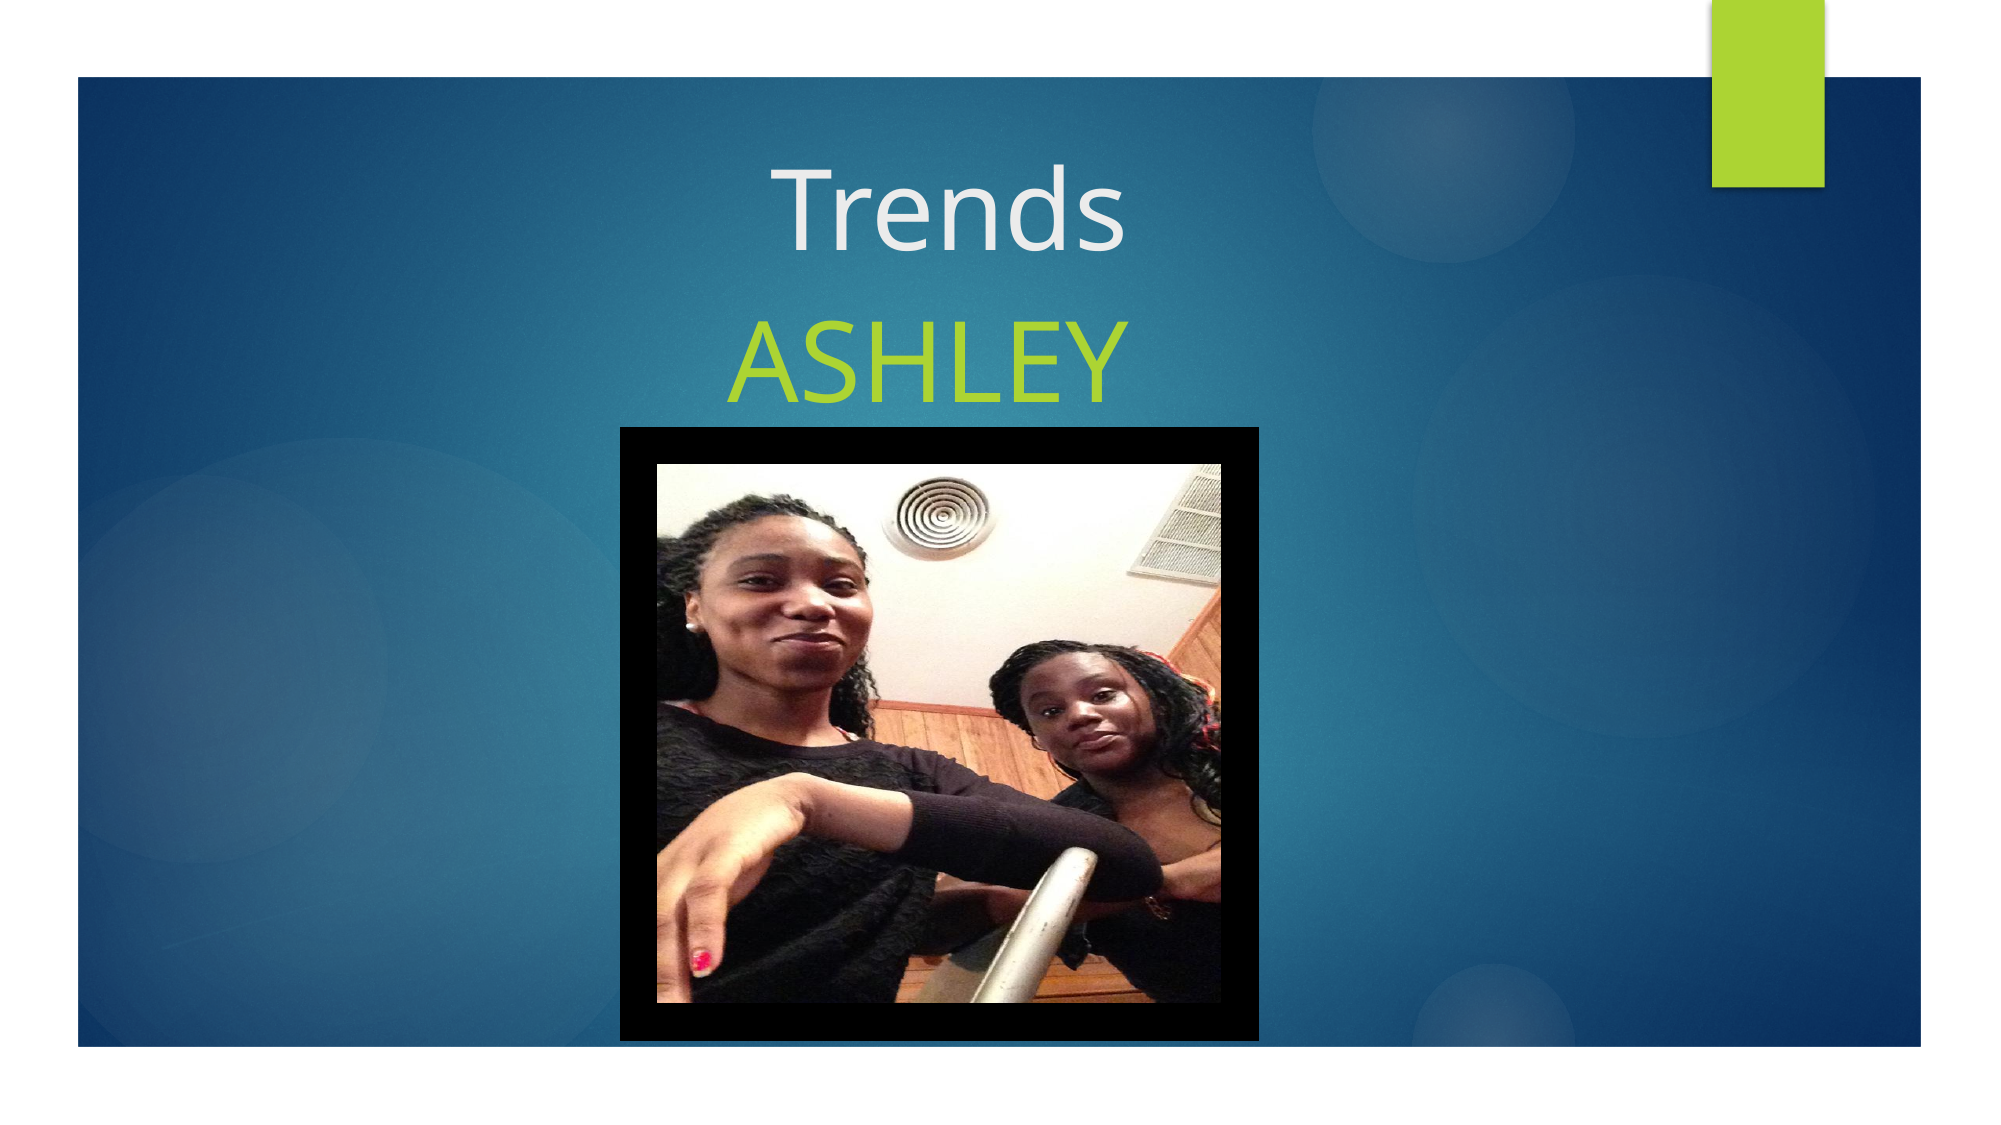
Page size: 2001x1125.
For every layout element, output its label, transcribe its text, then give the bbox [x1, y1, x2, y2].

picture [656, 464, 1222, 1004]
subtitle ASHLEY [712, 282, 1166, 425]
title Trends [755, 88, 1593, 281]
